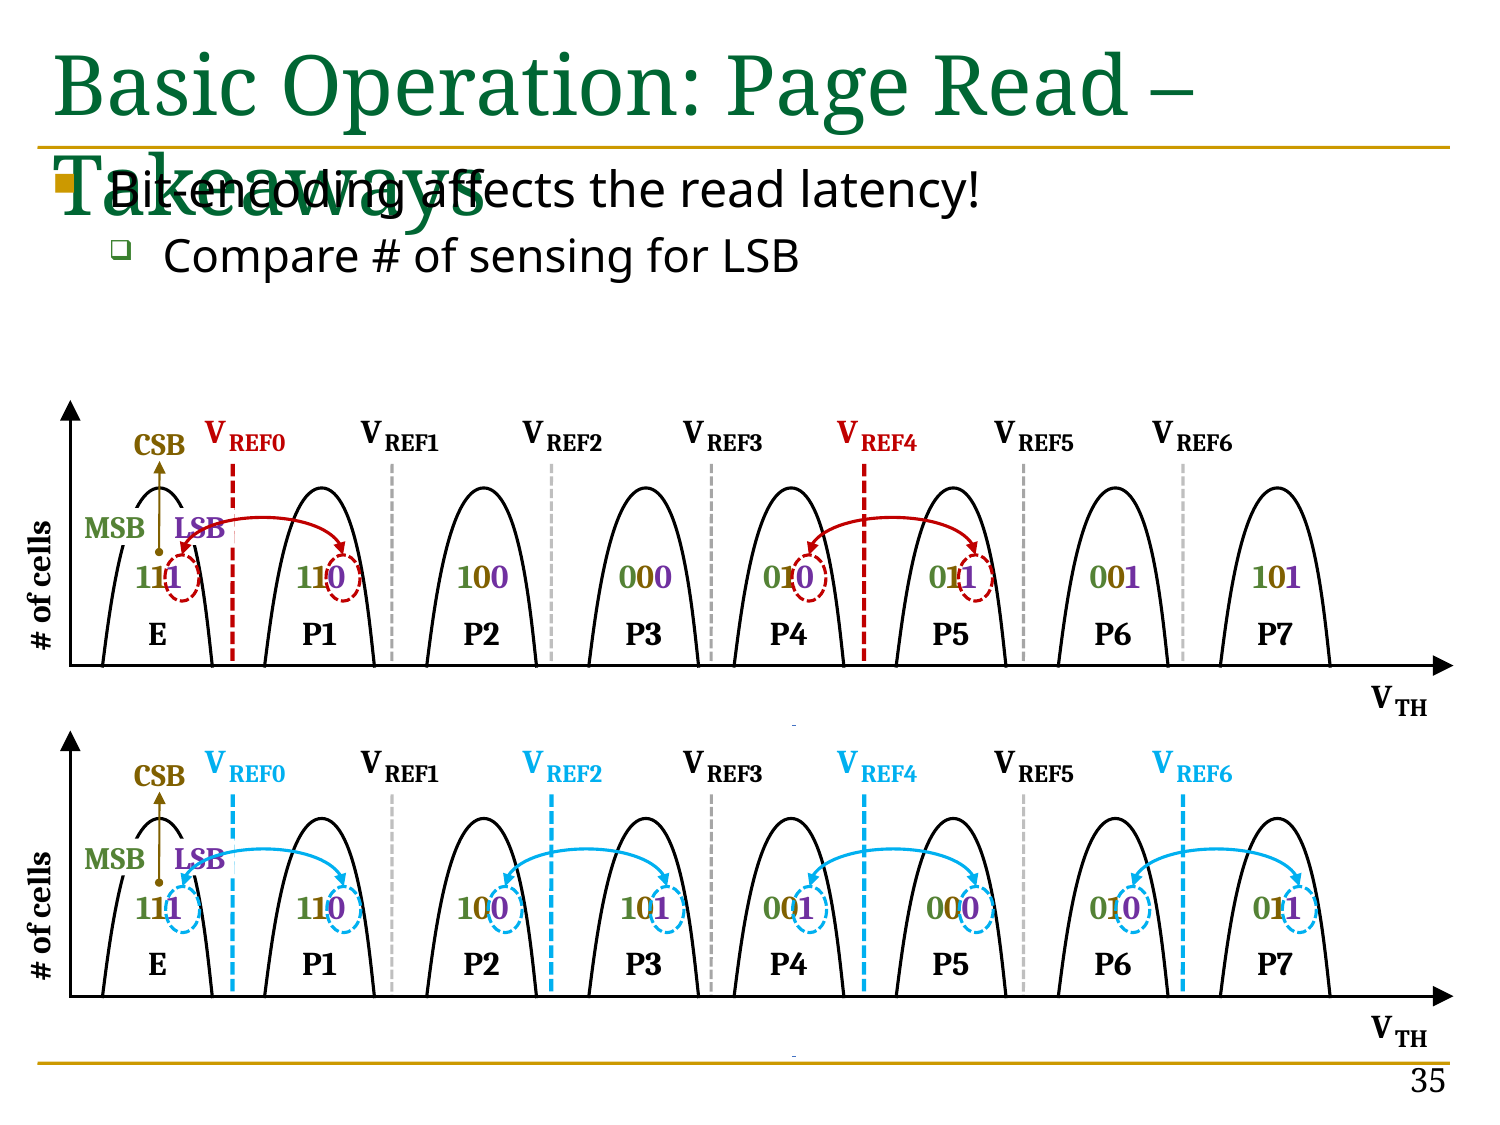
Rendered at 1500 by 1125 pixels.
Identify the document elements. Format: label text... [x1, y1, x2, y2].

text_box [16, 399, 1474, 1059]
title Basic Operation: Page Read – Takeaways [37, 24, 1450, 149]
list Bit-encoding affects the read latency! Compare # of sensing for LSB [37, 149, 1450, 398]
slide_number 35 [1111, 1066, 1462, 1112]
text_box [164, 553, 993, 602]
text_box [165, 885, 1317, 933]
